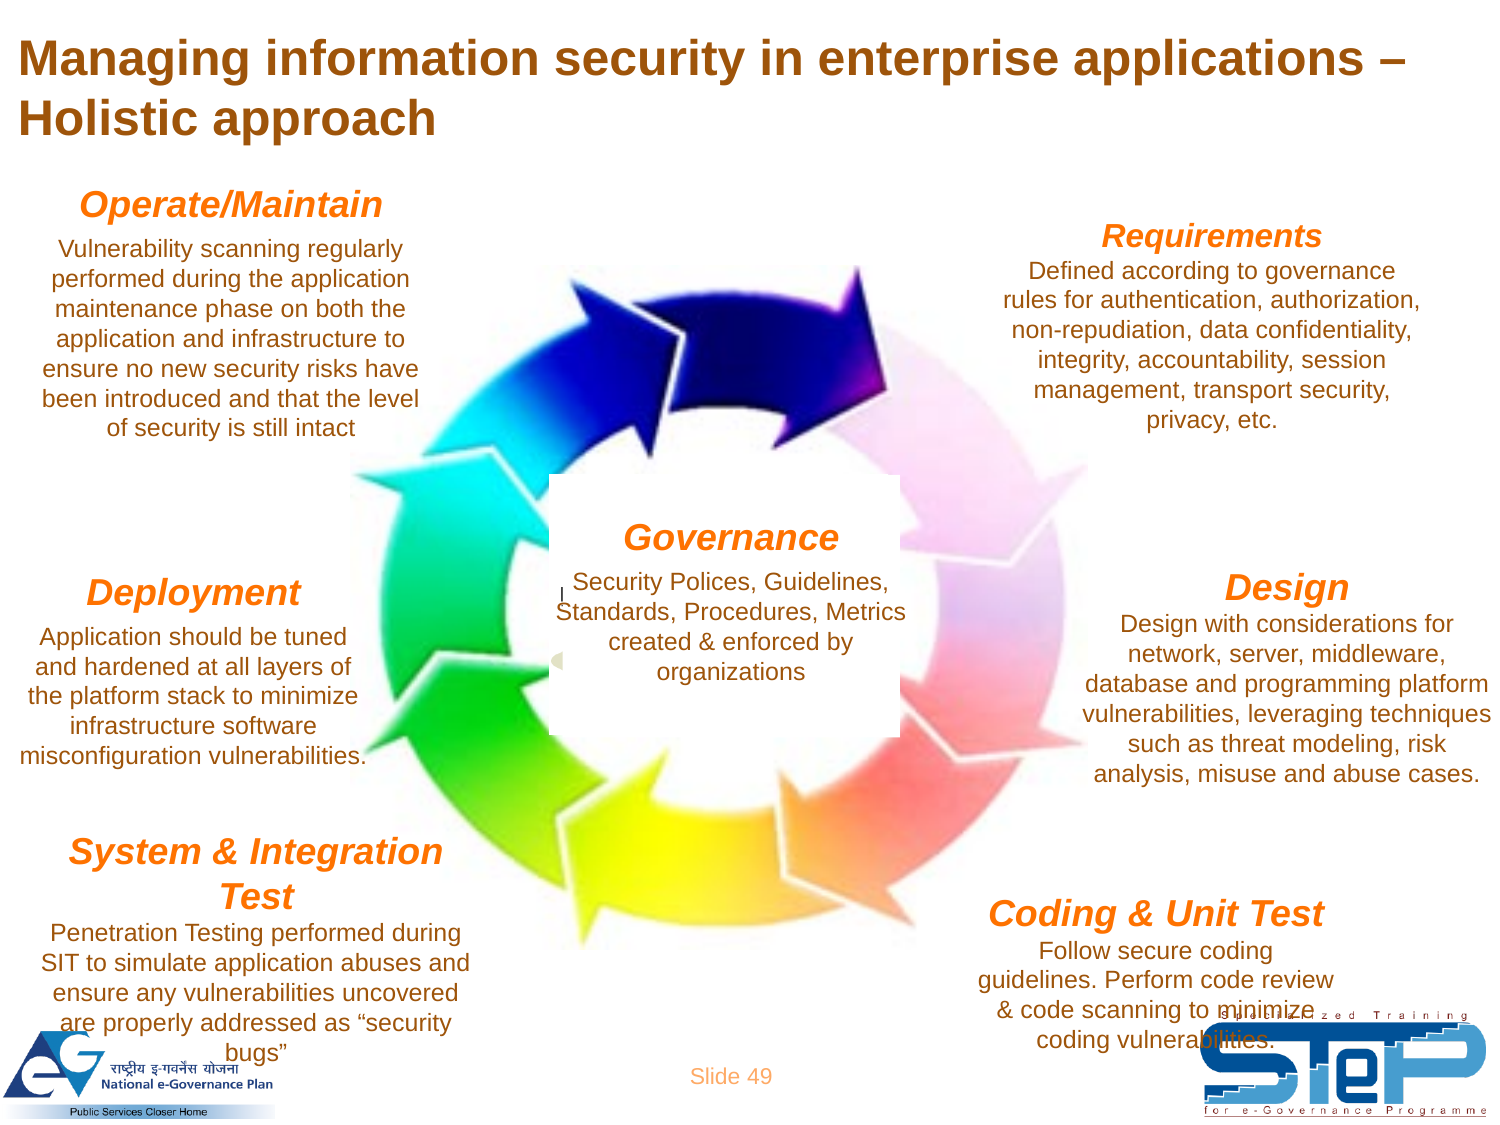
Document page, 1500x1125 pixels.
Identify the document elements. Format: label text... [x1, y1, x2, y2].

text_box Design Design with considerations for network, server, middleware, database and programming platform vulnerabilities, leveraging techniques such as threat modeling, risk analysis, misuse and abuse cases. [1091, 548, 1500, 801]
picture [1200, 1011, 1486, 1117]
text_box System & Integration Test Penetration Testing performed during SIT to simulate application abuses and ensure any vulnerabilities uncovered are properly addressed as “security bugs” [12, 812, 500, 1081]
title Managing information security in enterprise applications – Holistic approach [17, 24, 1463, 150]
picture [2, 1031, 275, 1119]
text_box Operate/Maintain Vulnerability scanning regularly performed during the application maintenance phase on both the application and infrastructure to ensure no new security risks have been introduced and that the level of security is still intact [12, 165, 450, 494]
text_box Coding & Unit Test Follow secure coding guidelines. Perform code review & code scanning to minimize coding vulnerabilities. [950, 875, 1363, 1068]
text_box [349, 265, 1088, 950]
text_box Deployment Application should be tuned and hardened at all layers of the platform stack to minimize infrastructure software misconfiguration vulnerabilities. [0, 553, 340, 784]
text_box Requirements Defined according to governance rules for authentication, authorization, non-repudiation, data confidentiality, integrity, accountability, session management, transport security, privacy, etc. [975, 200, 1450, 448]
